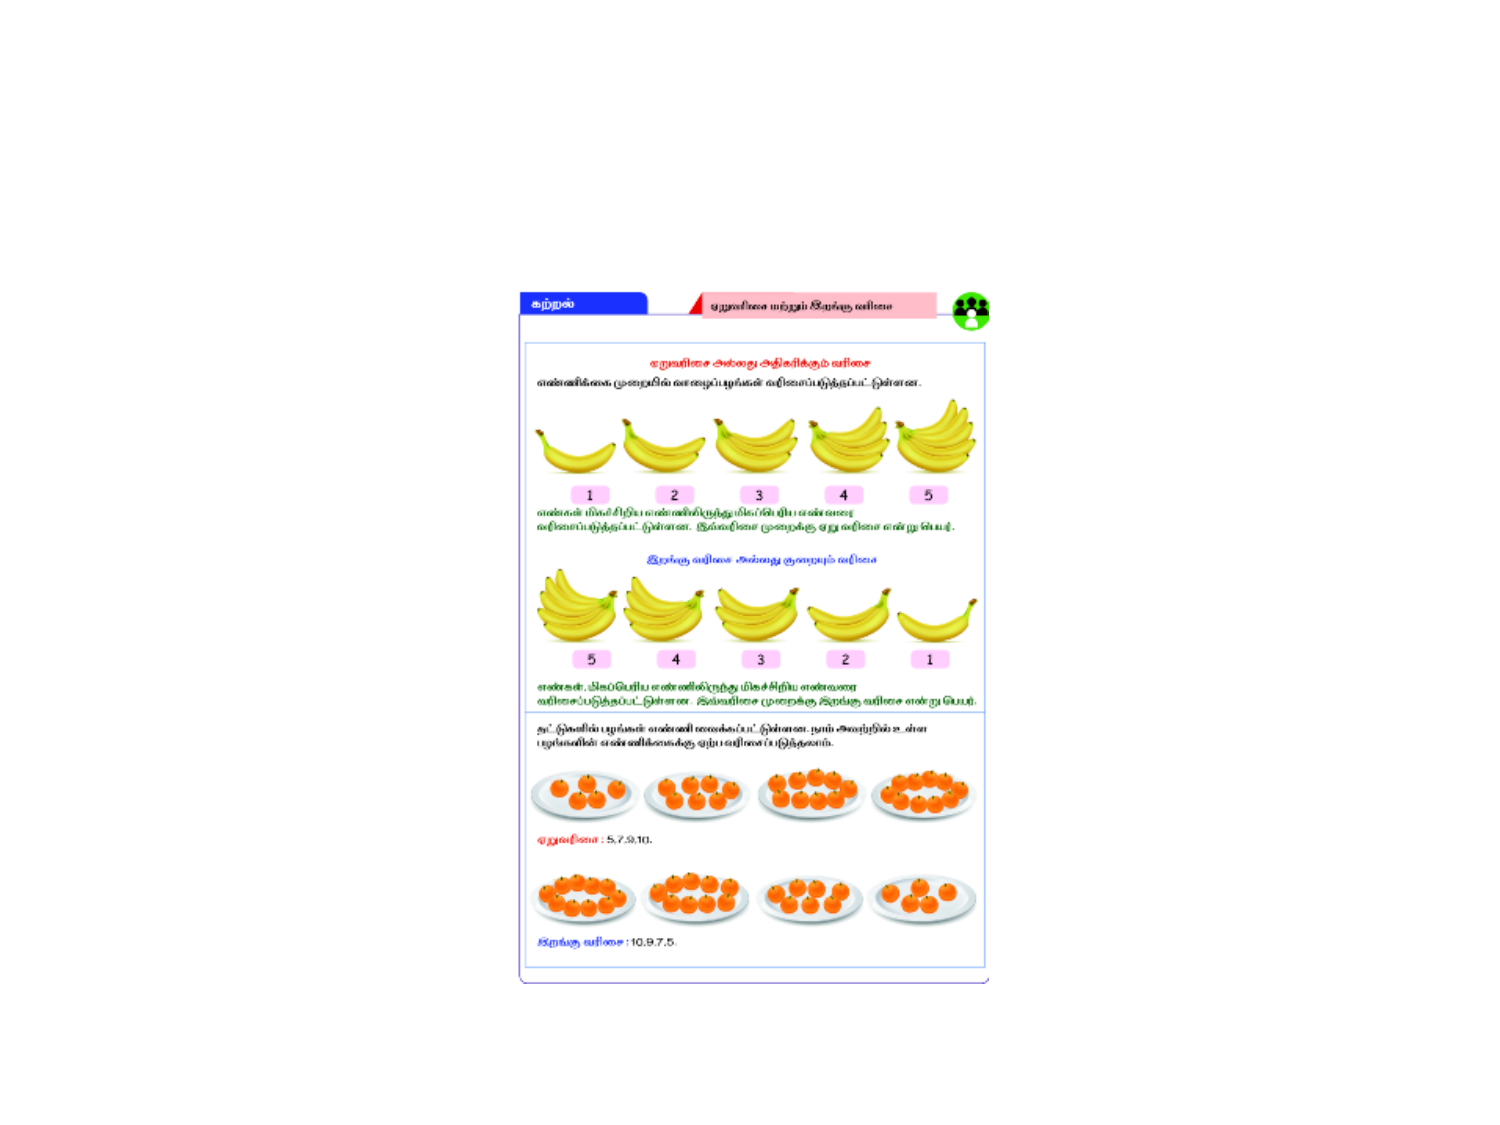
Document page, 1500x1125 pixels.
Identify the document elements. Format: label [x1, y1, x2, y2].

list [511, 283, 989, 984]
